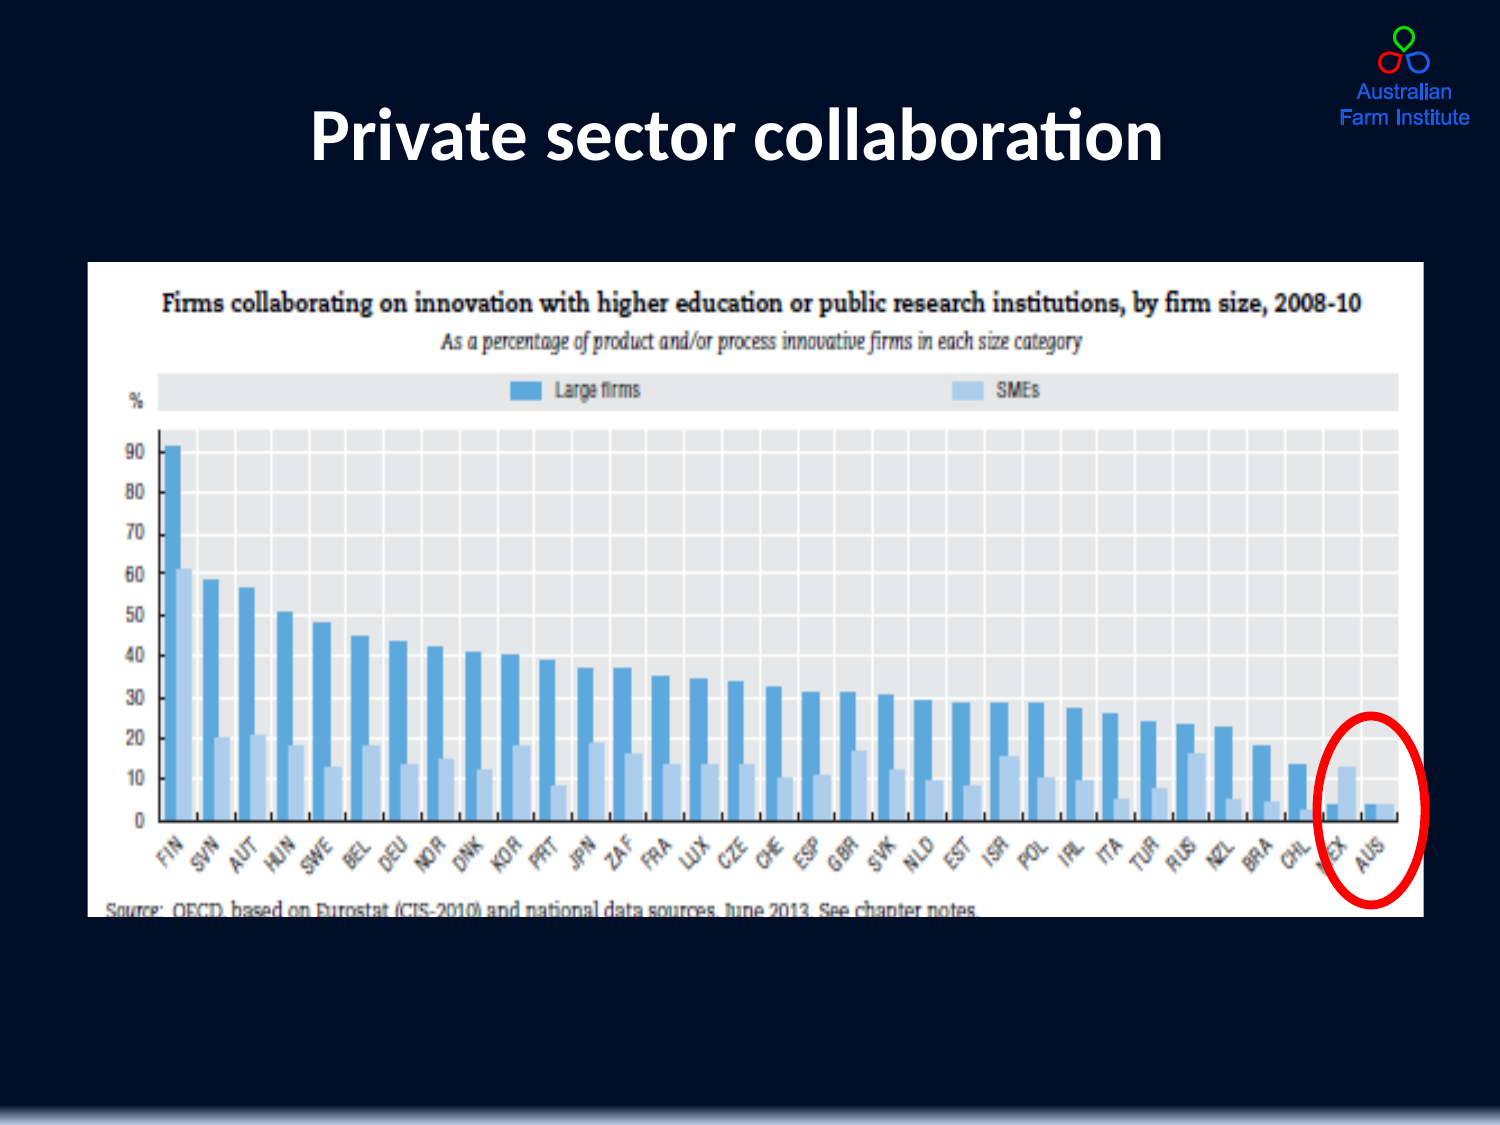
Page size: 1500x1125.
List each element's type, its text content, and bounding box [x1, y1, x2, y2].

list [87, 261, 1424, 918]
text_box Private sector collaboration [230, 78, 1247, 183]
